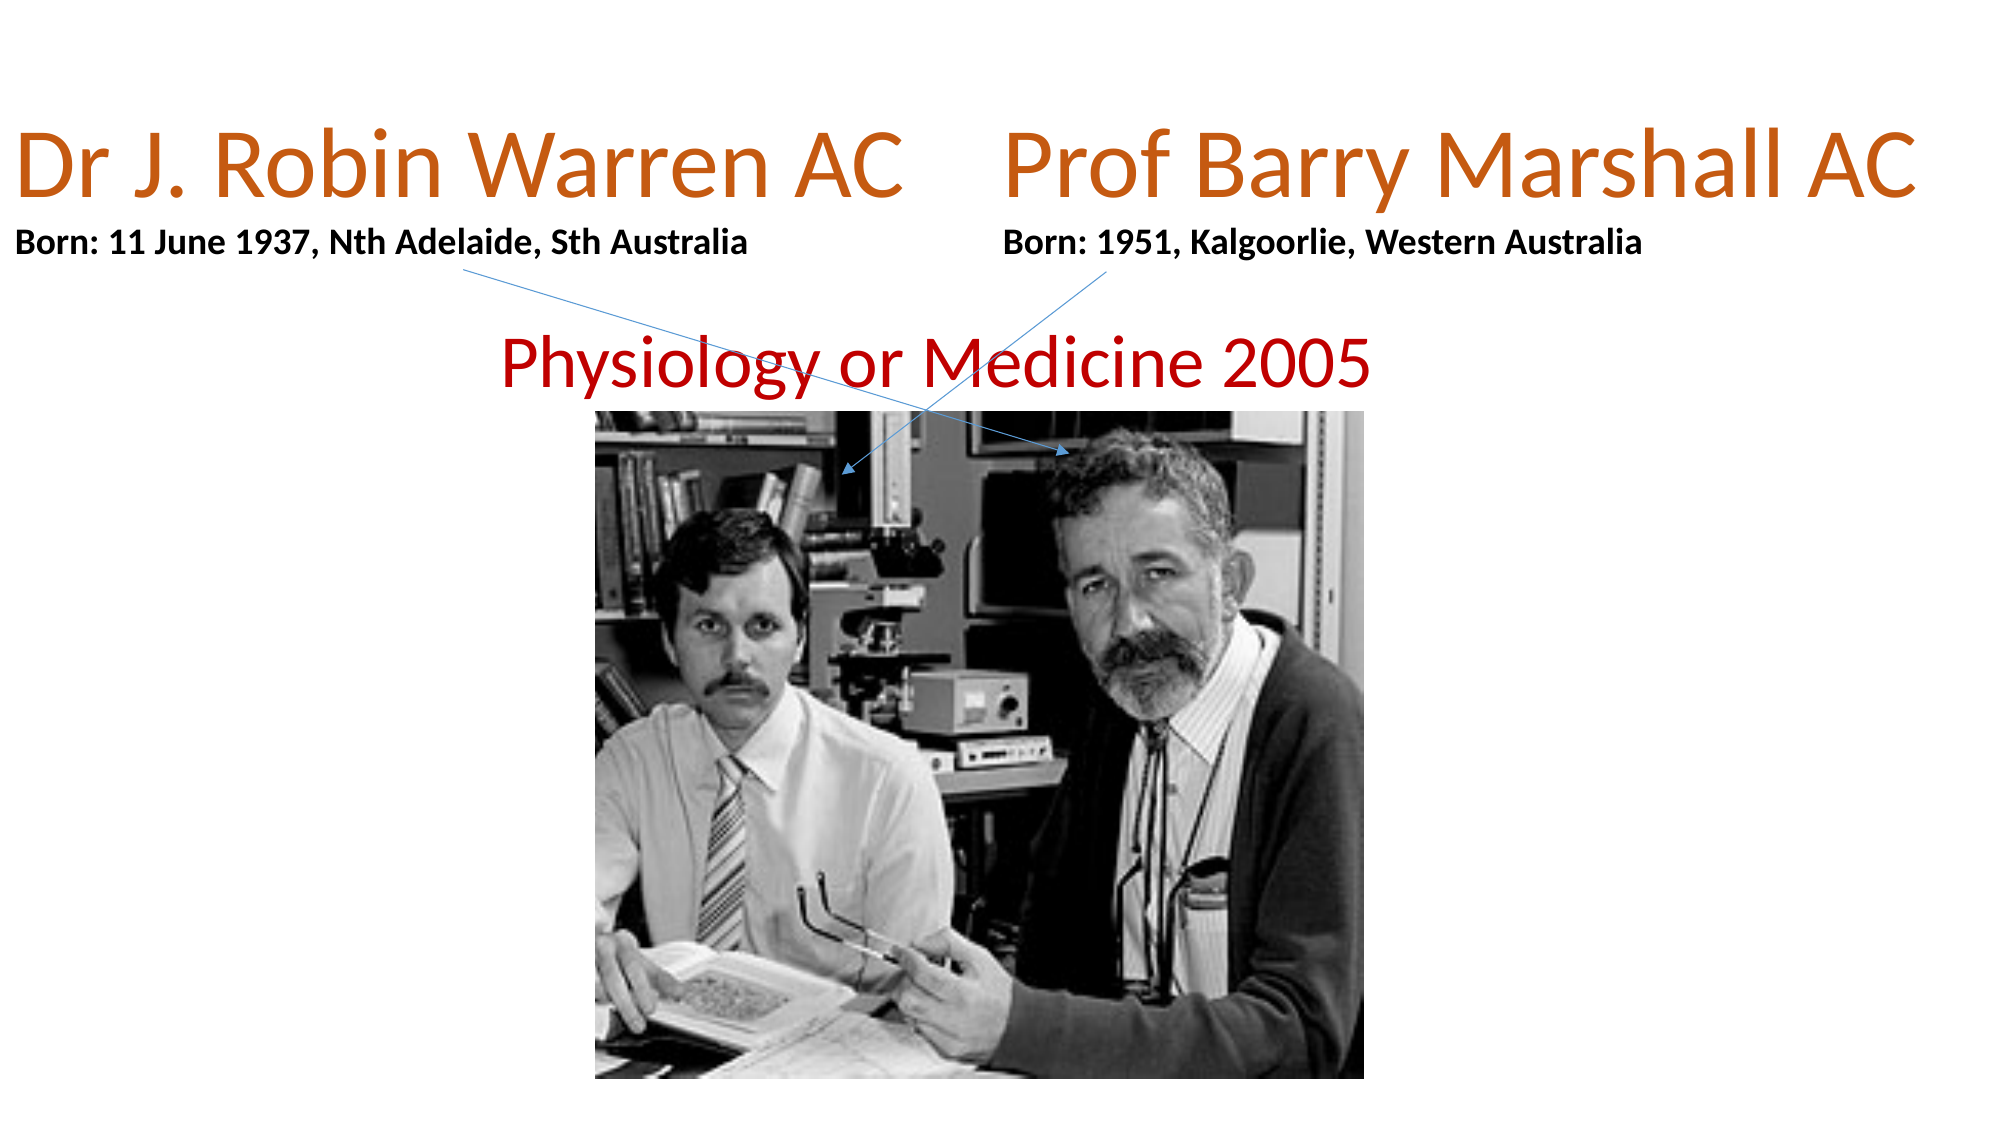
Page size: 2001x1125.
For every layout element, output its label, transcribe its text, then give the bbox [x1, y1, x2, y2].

picture [595, 411, 1364, 1079]
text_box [463, 271, 1070, 454]
text_box Physiology or Medicine 2005 [1107, 305, 1474, 410]
text_box Prof Barry Marshall AC Born: 1951, Kalgoorlie, Western Australia [988, 90, 1973, 270]
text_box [841, 271, 1107, 475]
text_box Dr J. Robin Warren AC Born: 11 June 1937, Nth Adelaide, Sth Australia [0, 90, 927, 270]
